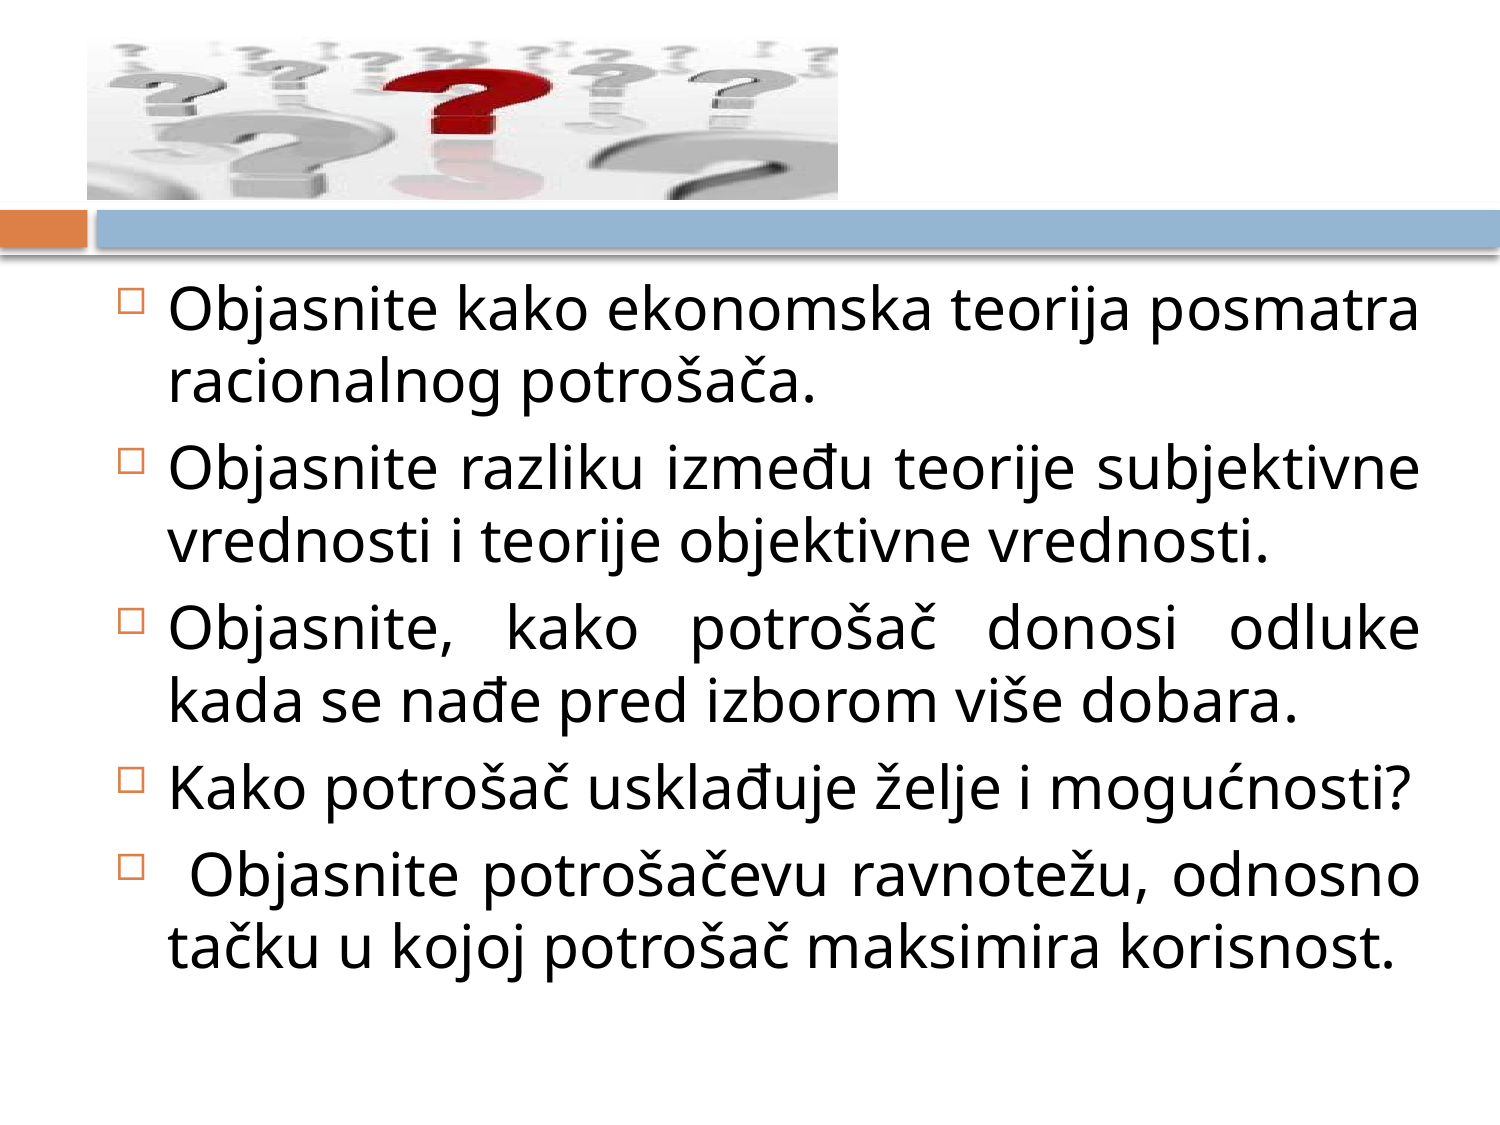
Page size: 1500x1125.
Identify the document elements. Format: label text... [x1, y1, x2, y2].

picture [87, 37, 838, 201]
list Objasnite kako ekonomska teorija posmatra racionalnog potrošača. Objasnite razliku između teorije subjektivne vrednosti i teorije objektivne vrednosti. Objasnite, kako potrošač donosi odluke kada se nađe pred izborom više dobara. Kako potrošač usklađuje želje i mogućnosti? Objasnite potrošačevu ravnotežu, odnosno tačku u kojoj potrošač maksimira korisnost. [100, 262, 1438, 1000]
